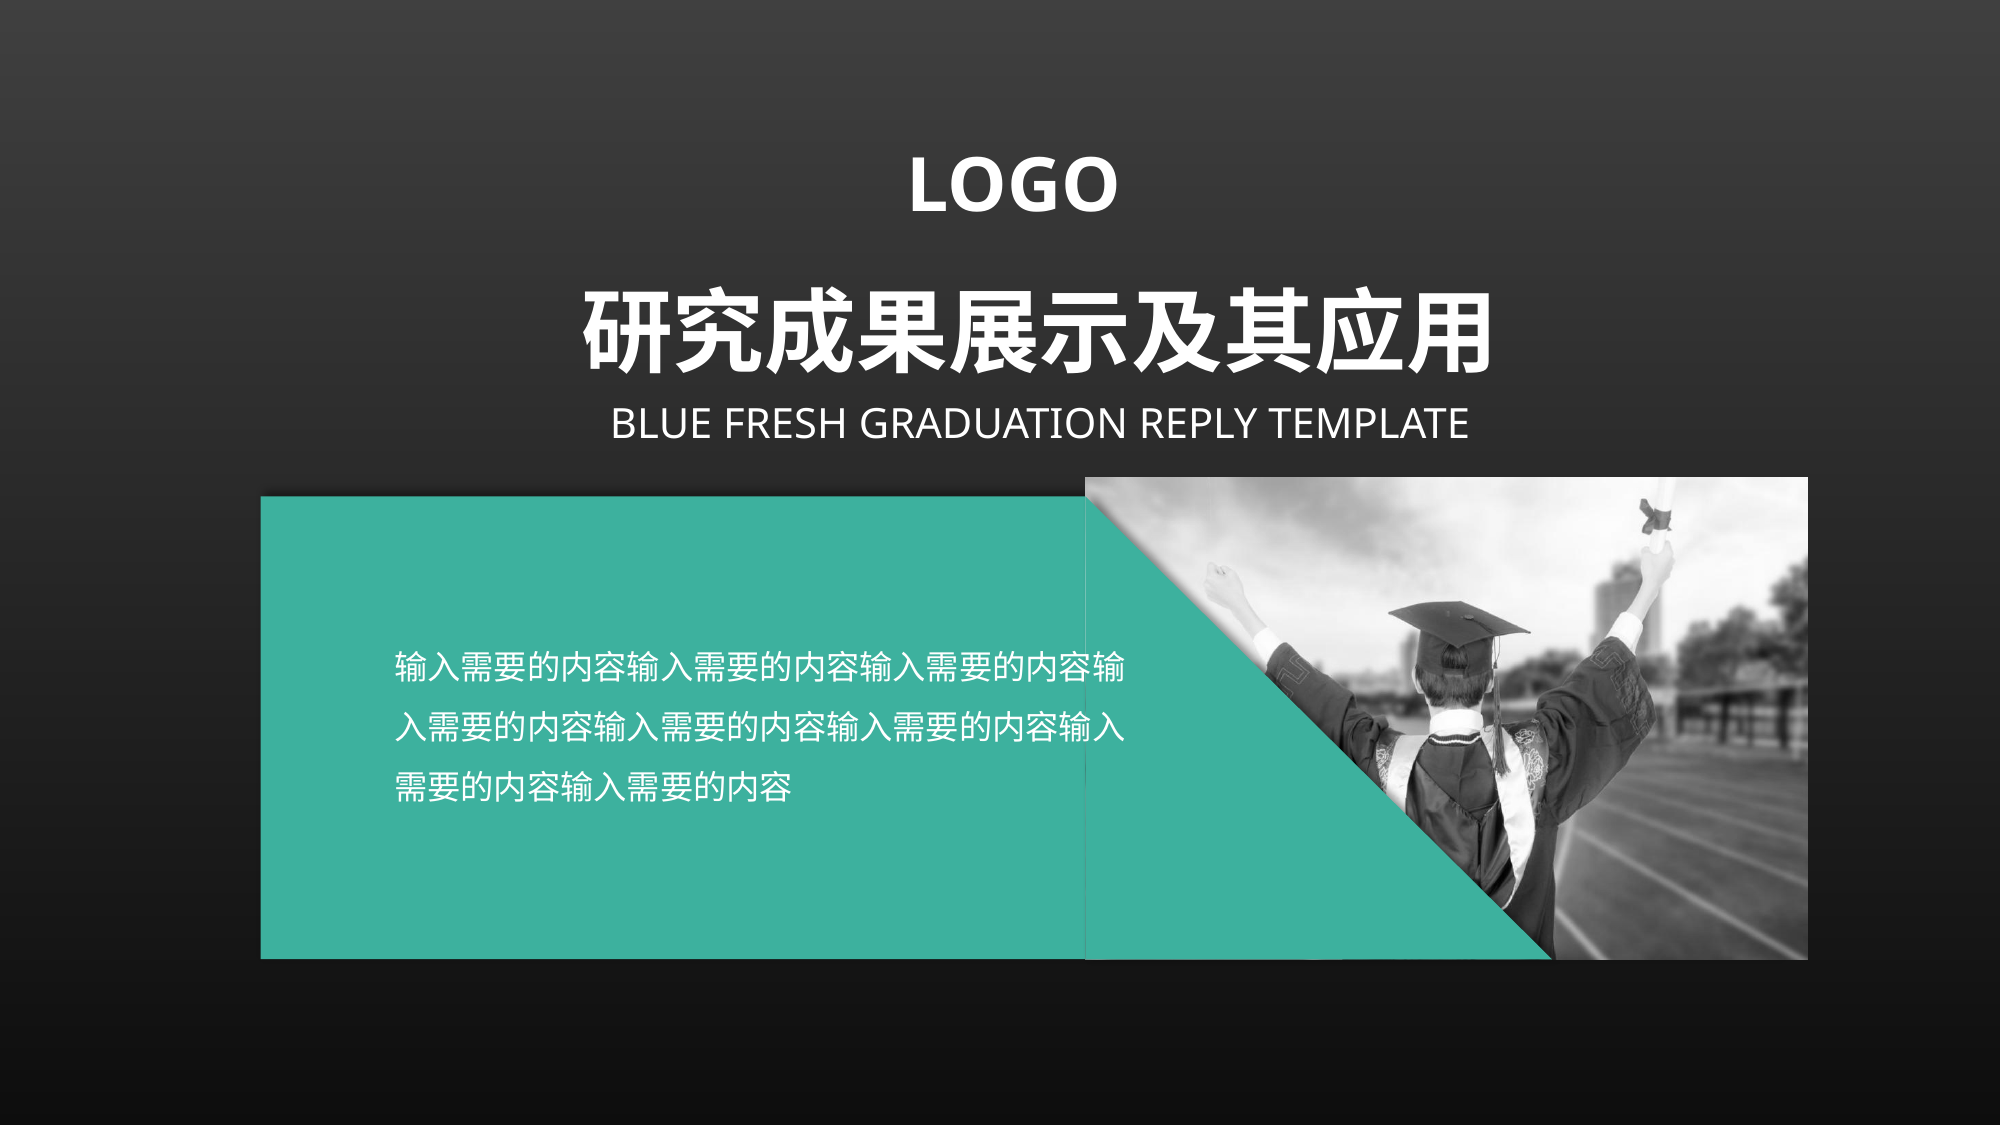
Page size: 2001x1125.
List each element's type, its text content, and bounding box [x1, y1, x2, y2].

text_box [260, 495, 1084, 960]
text_box LOGO [892, 84, 1148, 210]
text_box 输入需要的内容输入需要的内容输入需要的内容输入需要的内容输入需要的内容输入需要的内容输入需要的内容输入需要的内容 [379, 619, 1085, 814]
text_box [527, 210, 1553, 450]
picture [1085, 477, 1808, 960]
